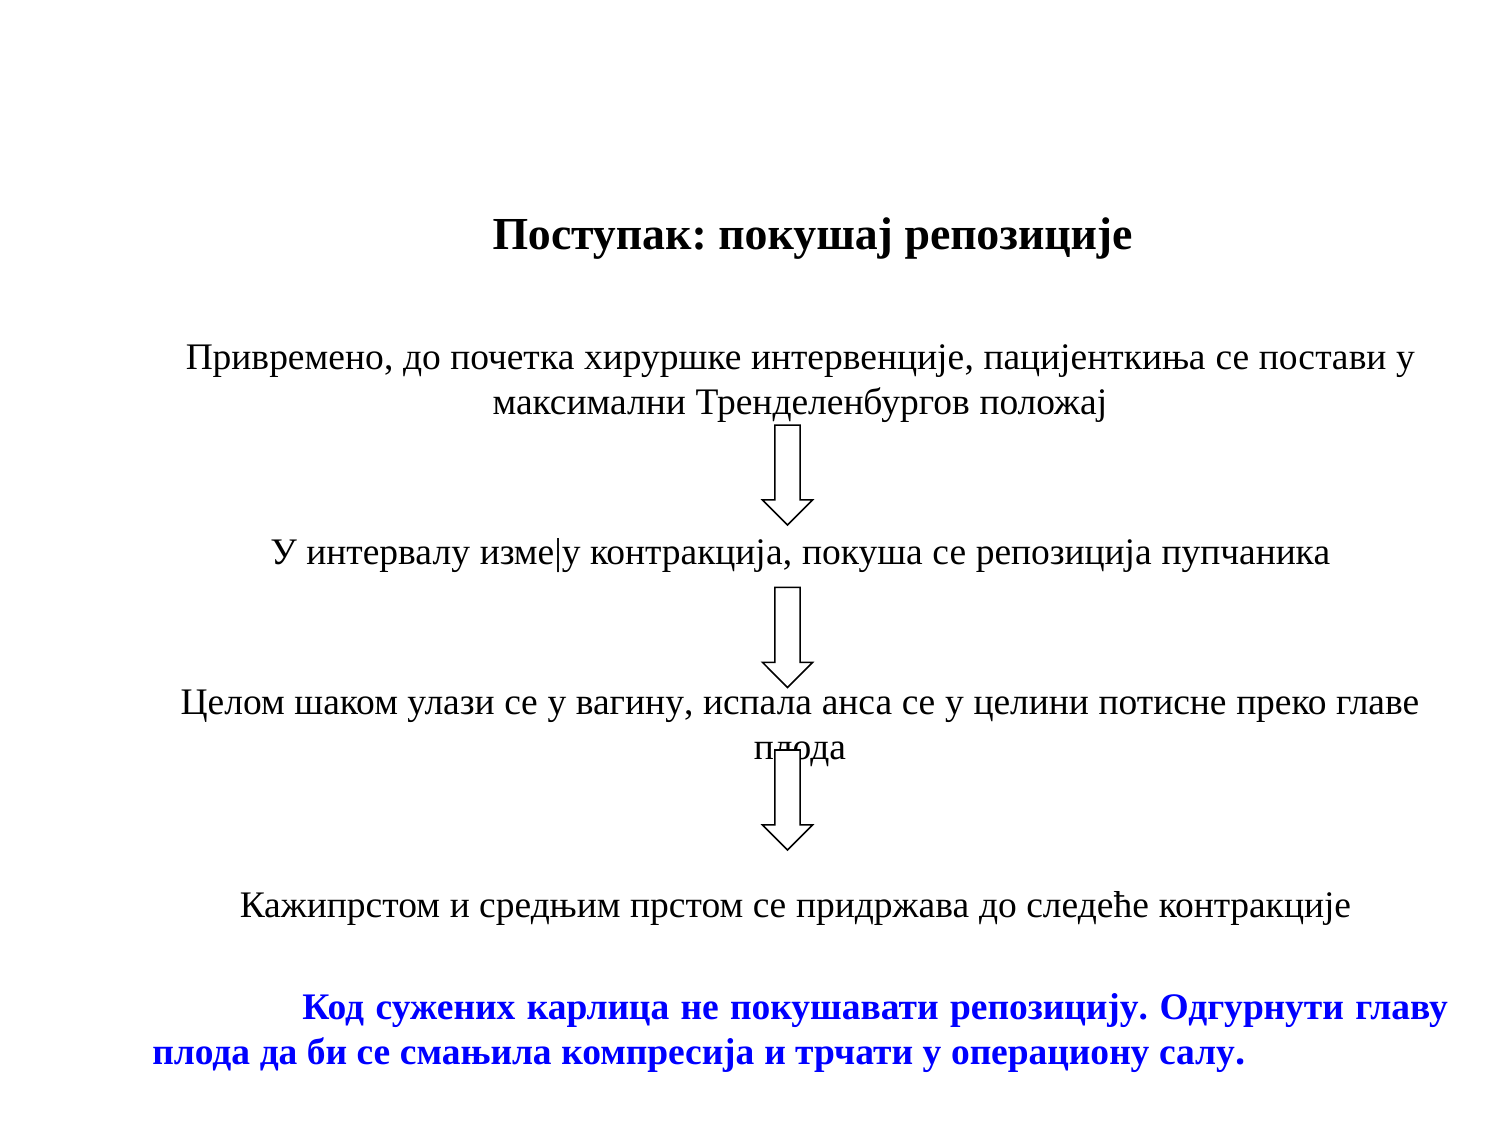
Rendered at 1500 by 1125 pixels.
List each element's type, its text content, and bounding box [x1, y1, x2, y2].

title Поступак: покушај репозиције [142, 196, 1482, 267]
text_box [762, 750, 813, 850]
text_box [762, 425, 813, 526]
text_box [762, 587, 813, 688]
text_box Привремено, до почетка хируршке интервенције, пацијенткиња се постави у максимални Тренделенбургов положај У интервалу изме|у контракција, покуша се репозиција пупчаника Целом шаком улази се у вагину, испала анса се у целини потисне преко главе плода Кажипрстом и средњим прстом се придржава до следеће контракције [137, 324, 1463, 925]
text_box Код сужених карлица не покушавати репозицију. Одгурнути главу плода да би се смањила компресија и трчати у операциону салу. [137, 975, 1463, 1088]
